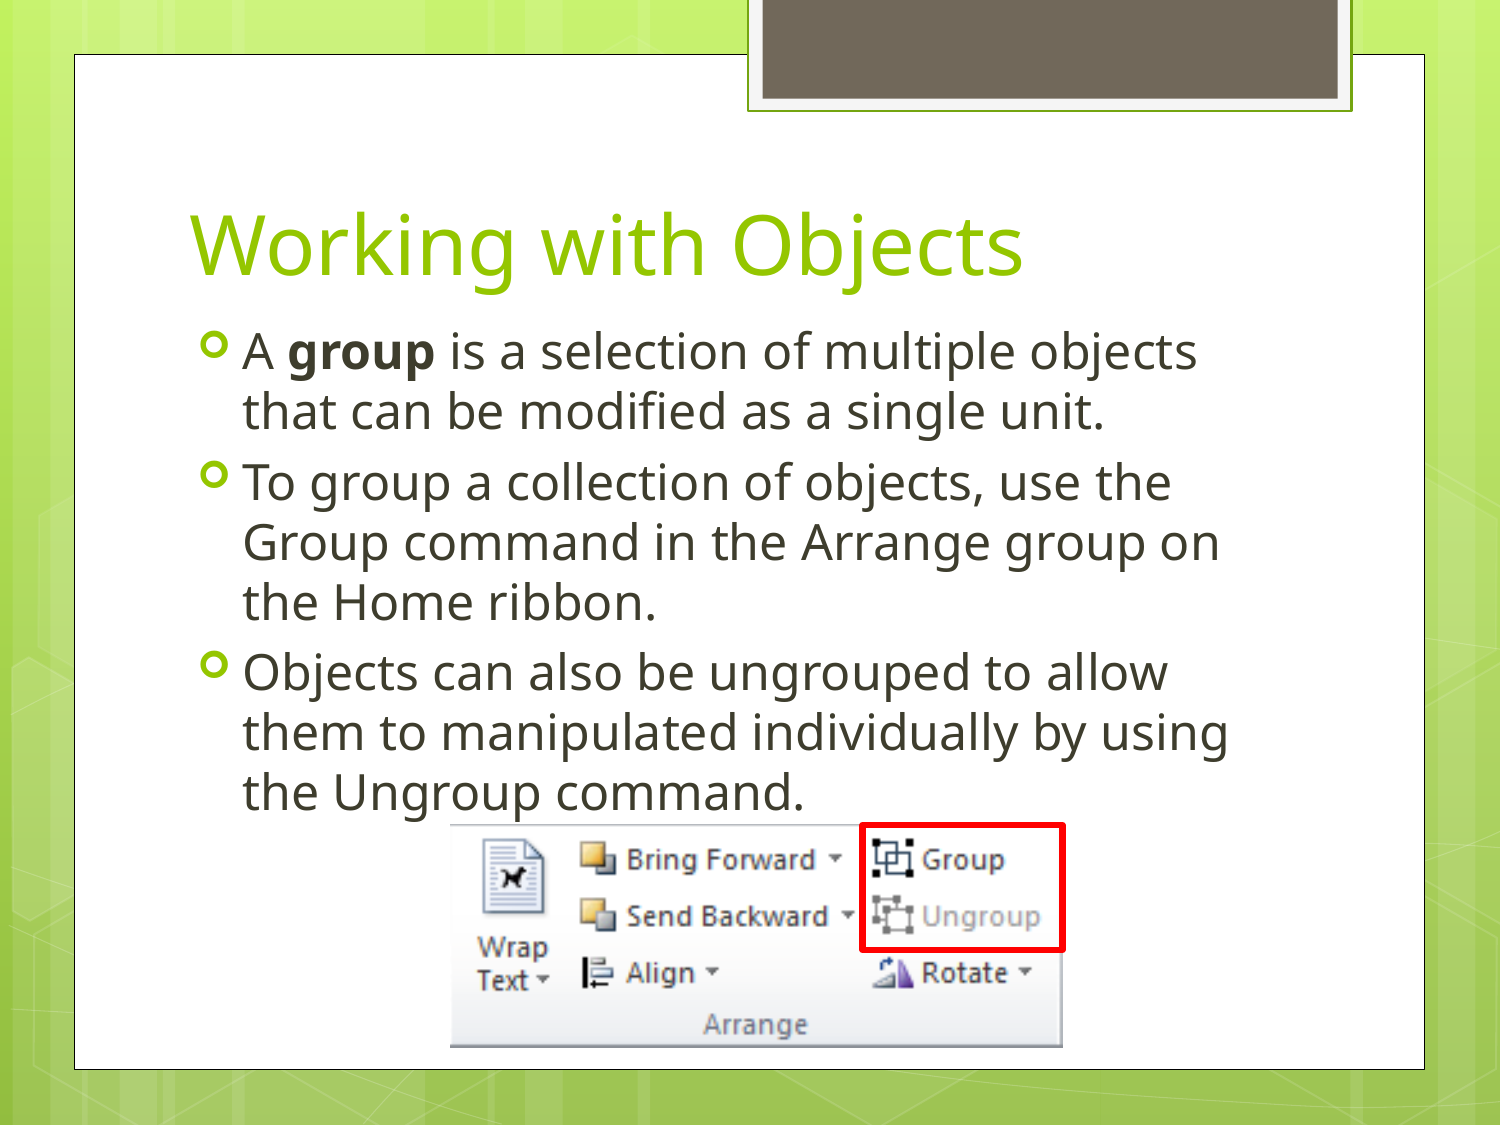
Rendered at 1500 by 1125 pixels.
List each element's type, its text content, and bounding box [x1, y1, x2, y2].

picture [449, 824, 1063, 1049]
list A group is a selection of multiple objects that can be modified as a single unit. To group a collection of objects, use the Group command in the Arrange group on the Home ribbon. Objects can also be ungrouped to allow them to manipulated individually by using the Ungroup command. [171, 312, 1283, 957]
title Working with Objects [174, 112, 1328, 300]
